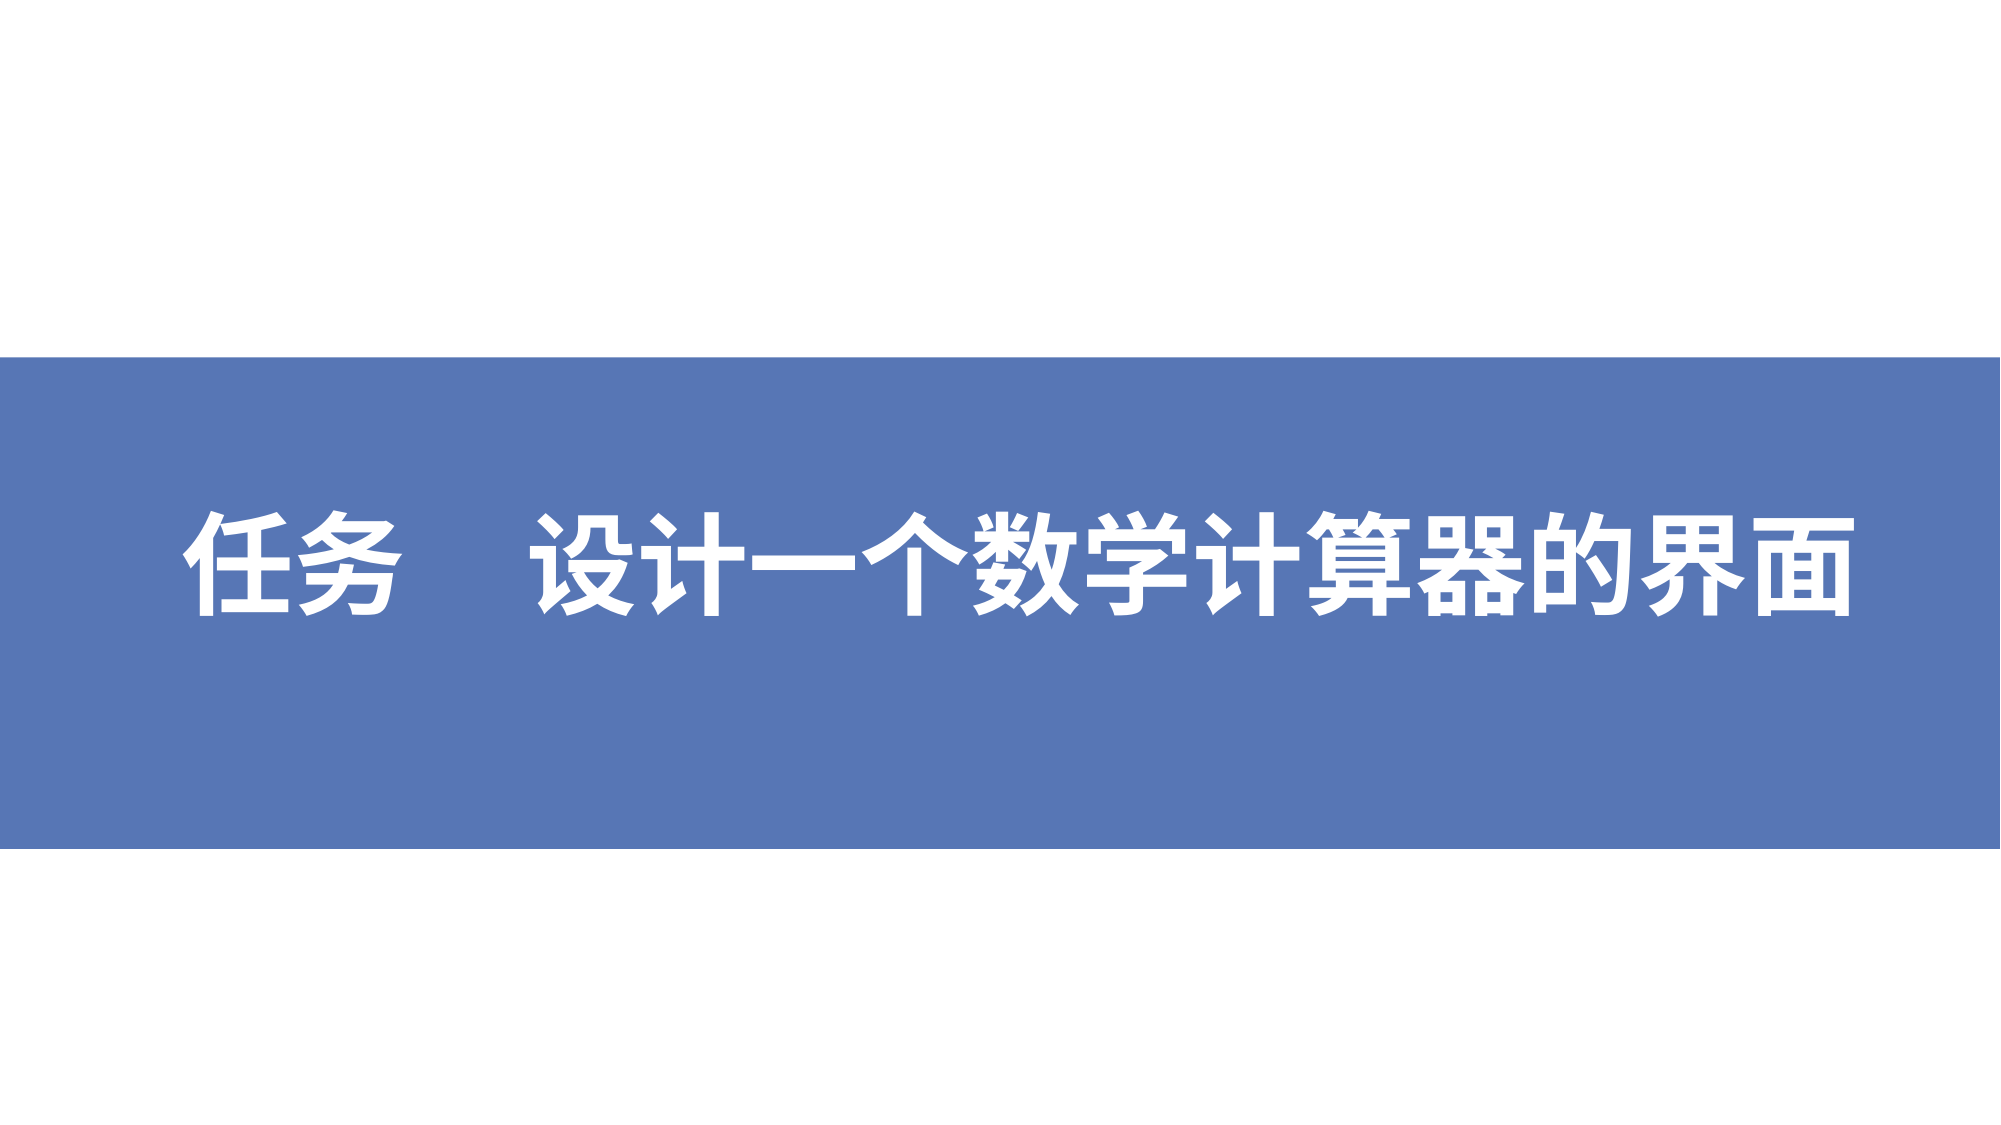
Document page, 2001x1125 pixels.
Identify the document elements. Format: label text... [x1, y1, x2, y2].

text_box [0, 356, 2000, 850]
text_box 任务 [166, 486, 512, 637]
text_box 设计一个数学计算器的界面 [512, 488, 1911, 637]
